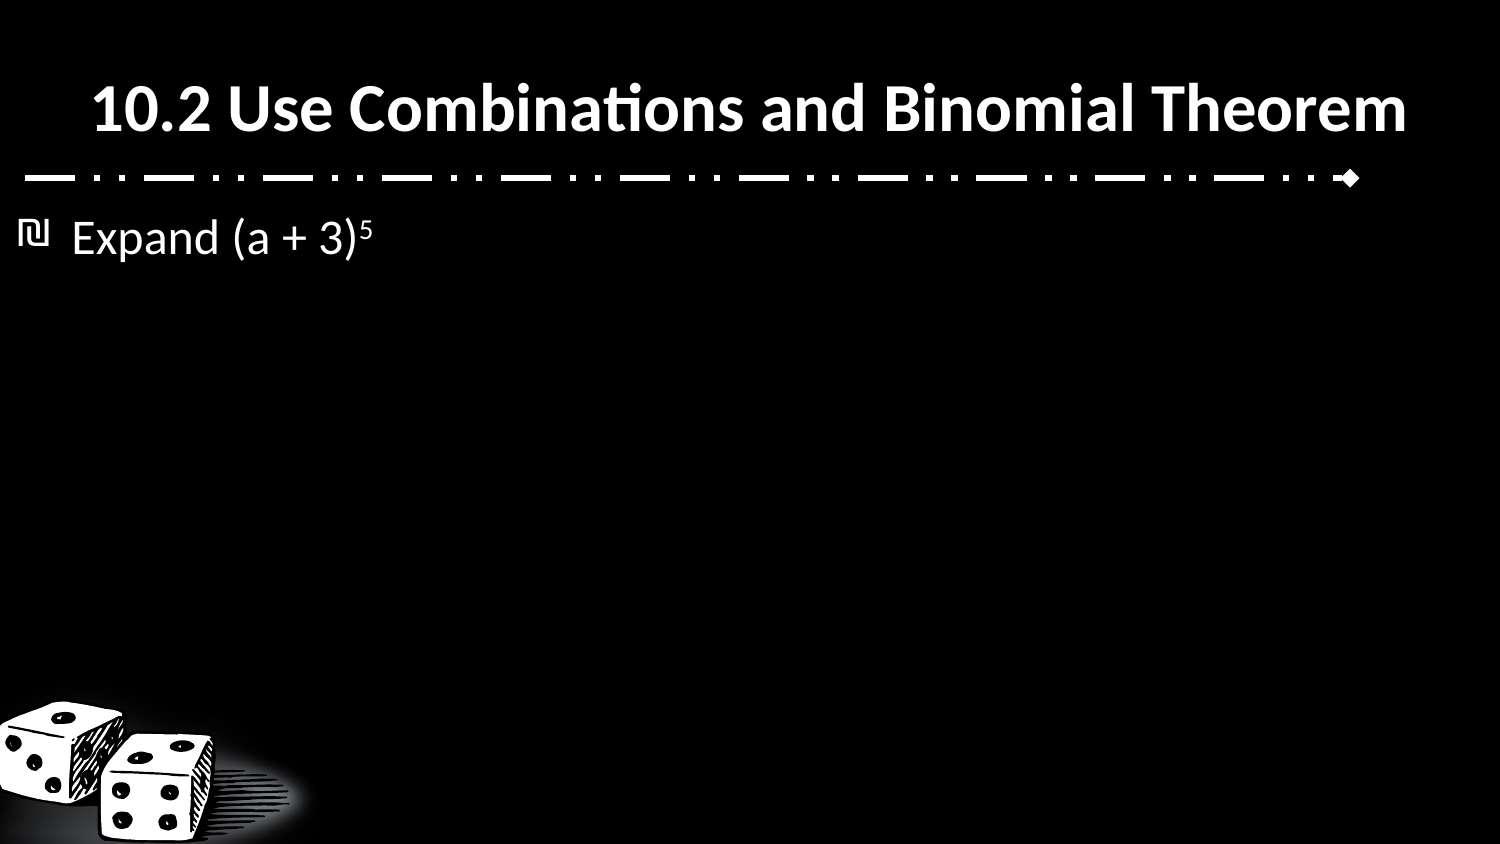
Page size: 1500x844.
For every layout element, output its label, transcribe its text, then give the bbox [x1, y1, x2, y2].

title 10.2 Use Combinations and Binomial Theorem [0, 33, 1500, 175]
list Expand (a + 3)5 [0, 196, 1500, 754]
